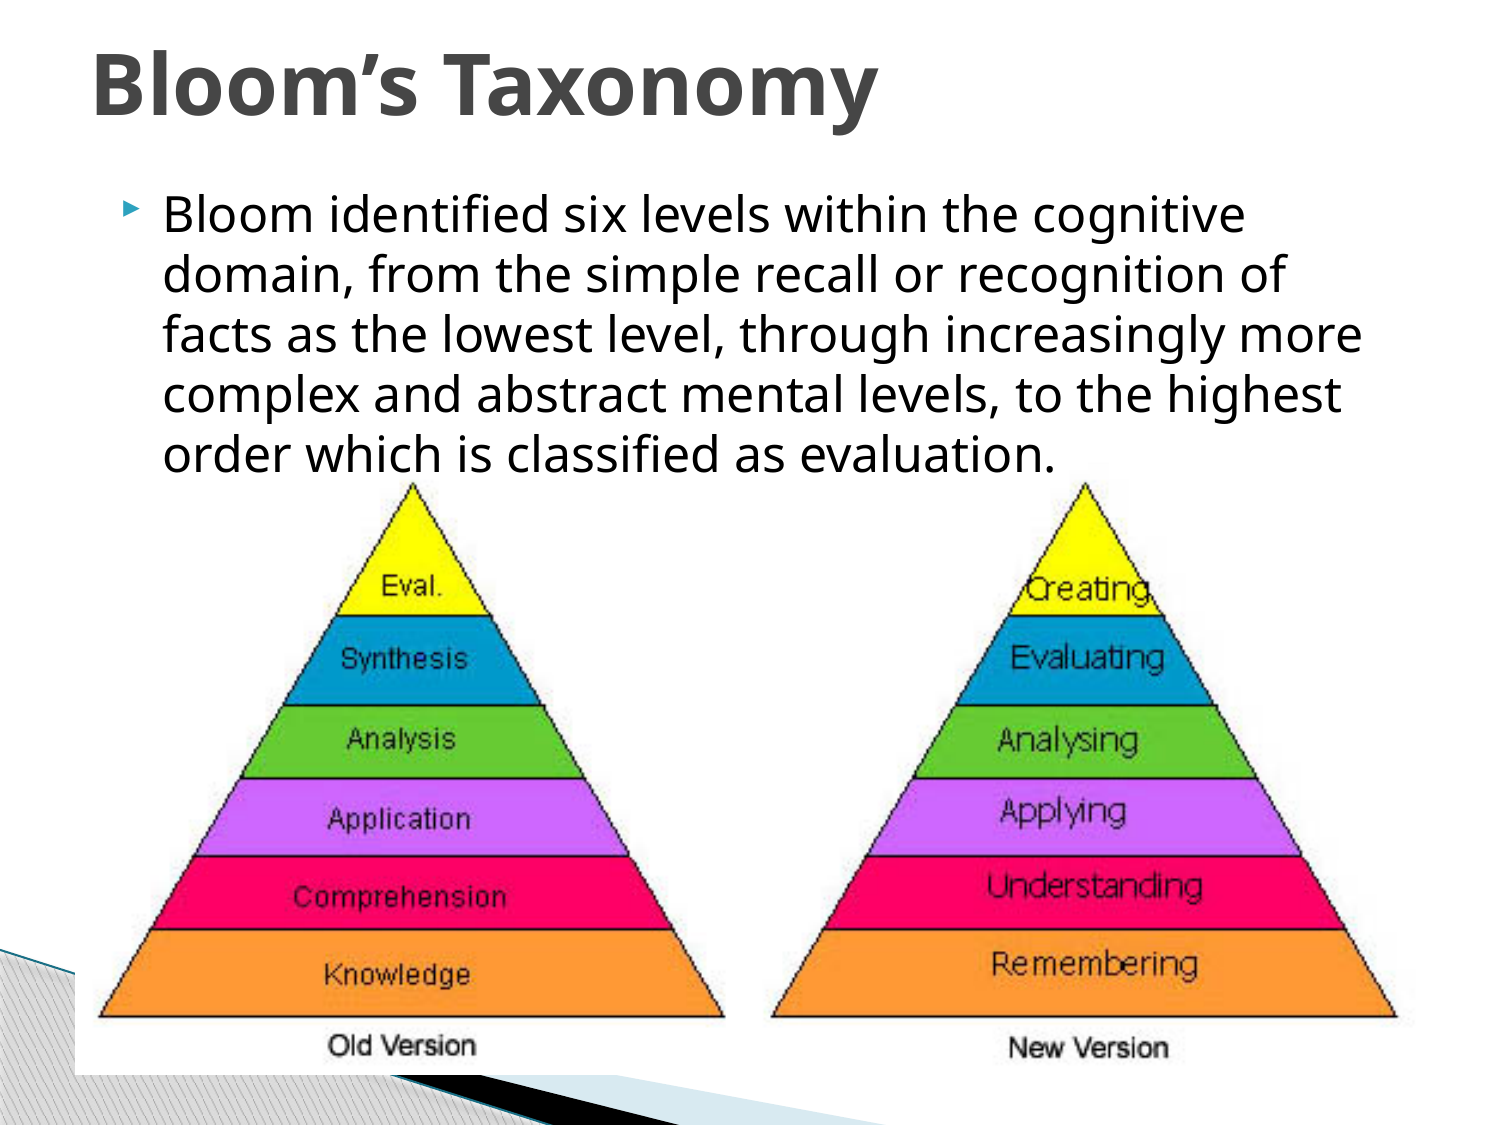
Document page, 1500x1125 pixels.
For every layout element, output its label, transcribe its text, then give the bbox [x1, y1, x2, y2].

title Bloom’s Taxonomy [75, 0, 1425, 163]
picture [74, 462, 1420, 1076]
list Bloom identified six levels within the cognitive domain, from the simple recall or recognition of facts as the lowest level, through increasingly more complex and abstract mental levels, to the highest order which is classified as evaluation. [87, 174, 1400, 462]
